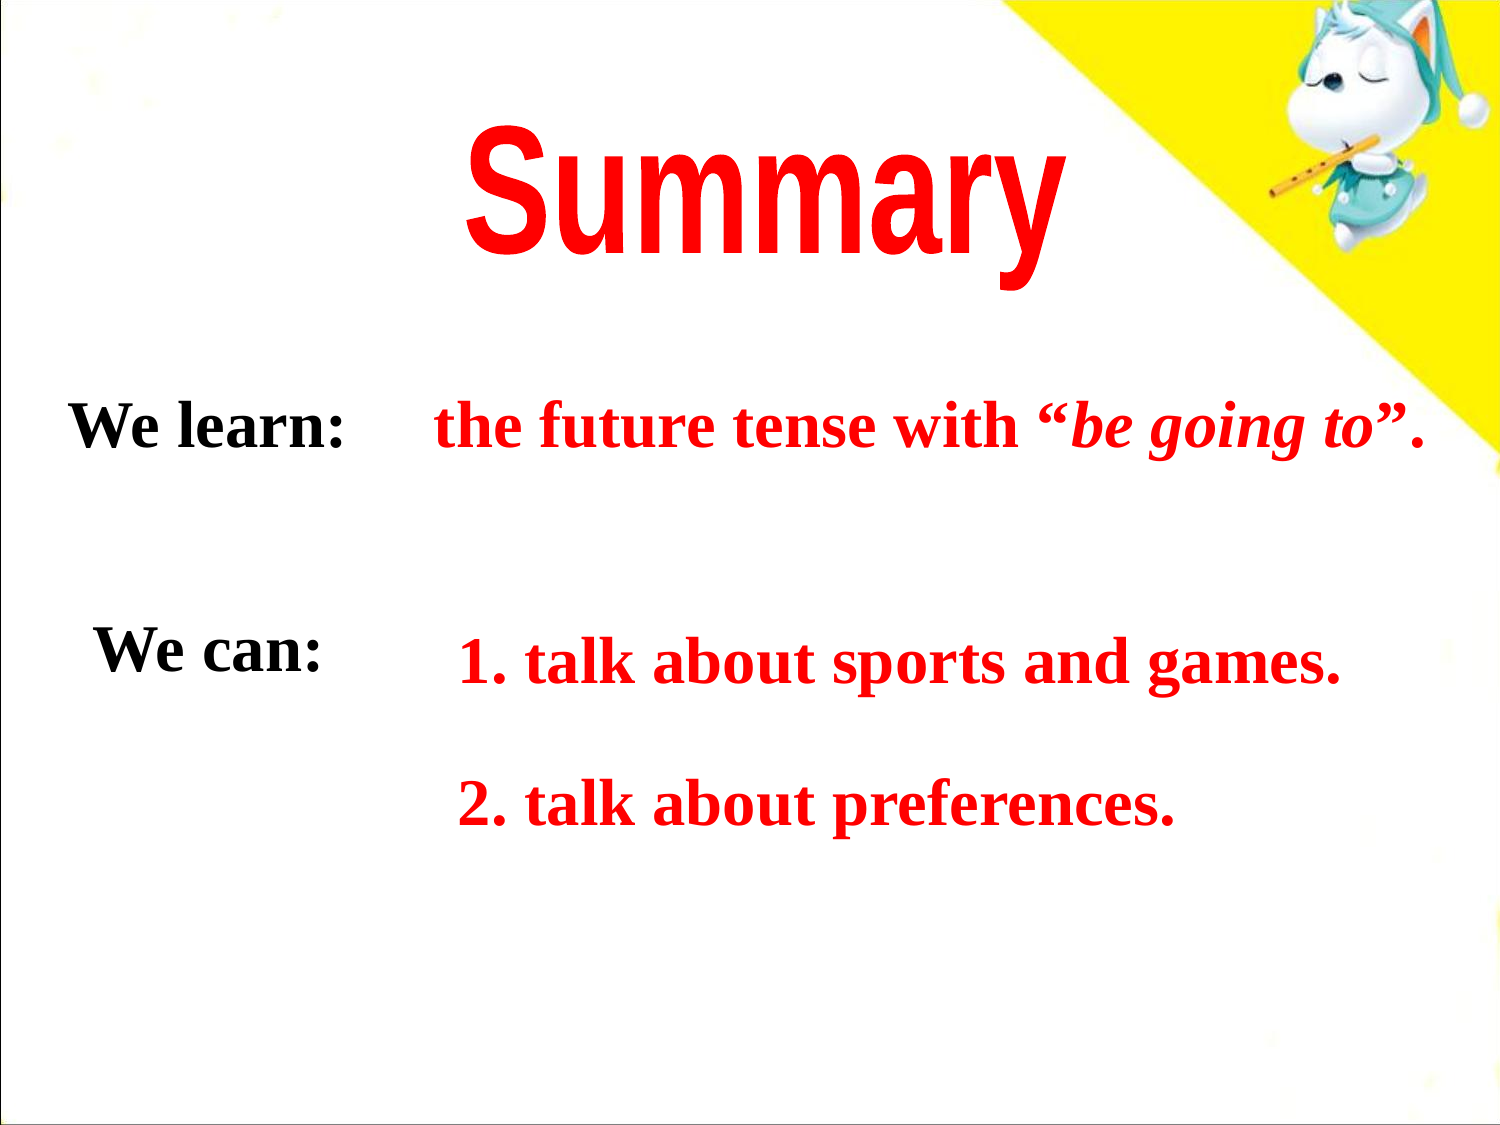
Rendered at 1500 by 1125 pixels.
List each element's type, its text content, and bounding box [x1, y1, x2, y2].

text_box the future tense with “be going to”. [419, 373, 1465, 469]
text_box We learn: [53, 373, 419, 469]
picture [0, 0, 1500, 1125]
text_box 2. talk about preferences. [442, 751, 1282, 847]
text_box 1. talk about sports and games. [442, 609, 1365, 705]
text_box We can: [77, 597, 340, 693]
